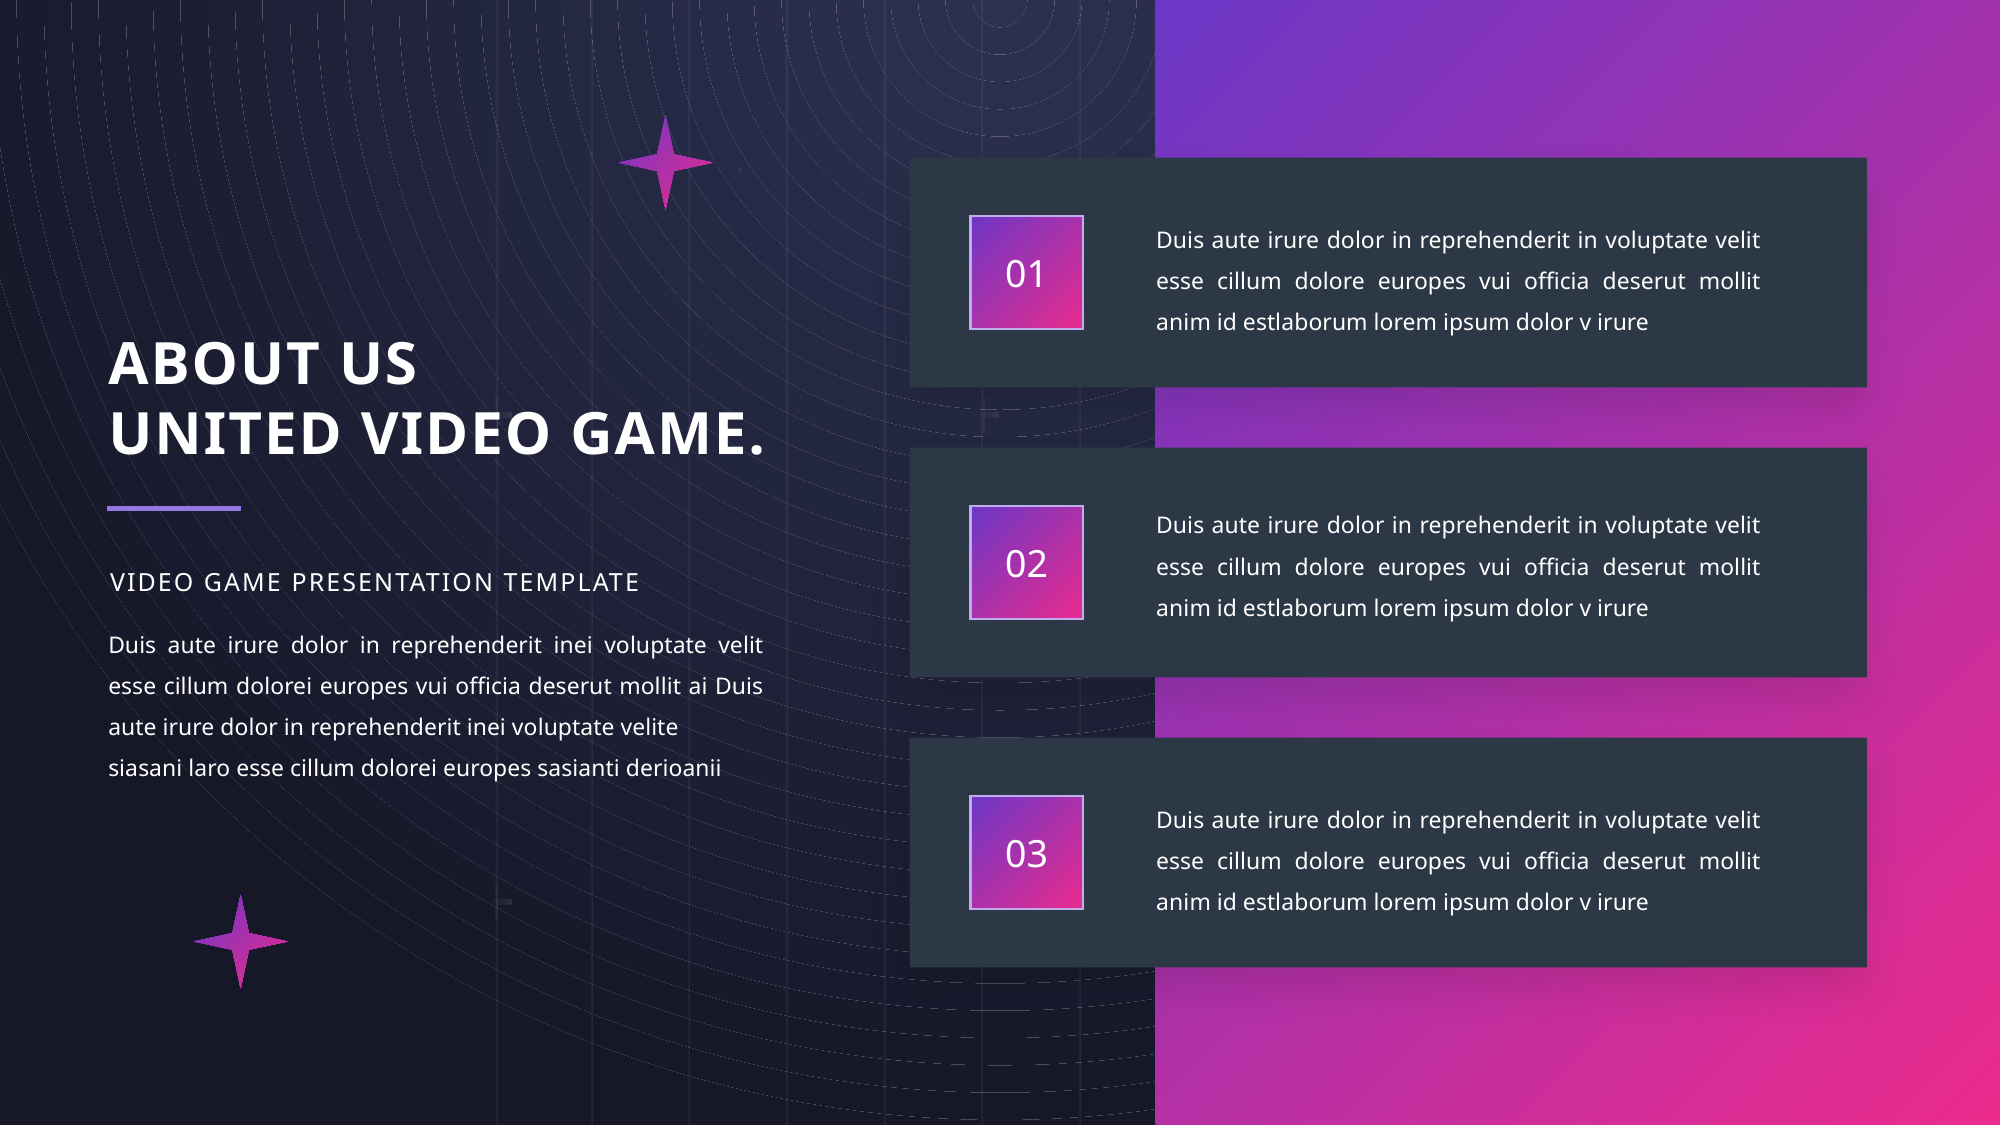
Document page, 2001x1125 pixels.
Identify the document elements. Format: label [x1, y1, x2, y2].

text_box [909, 157, 1867, 968]
text_box [1155, 0, 2000, 1125]
text_box [618, 115, 713, 210]
text_box [193, 894, 288, 989]
text_box [93, 318, 792, 788]
